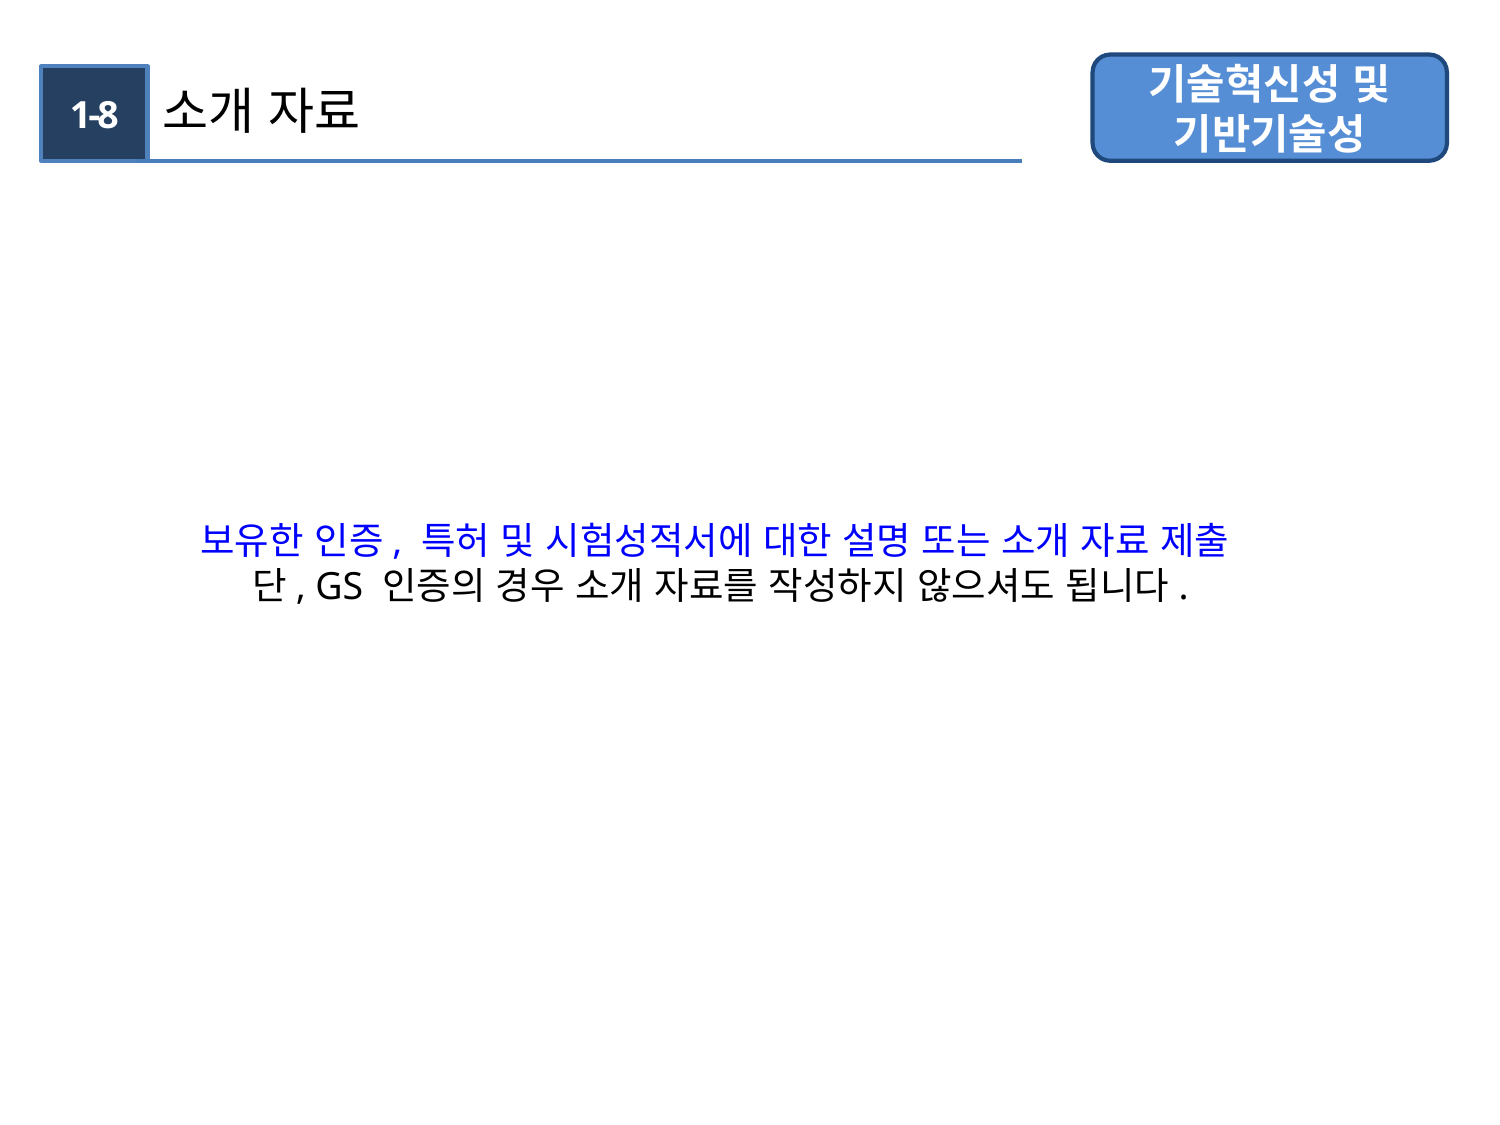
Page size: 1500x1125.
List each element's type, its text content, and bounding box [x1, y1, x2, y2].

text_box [40, 66, 1022, 162]
text_box 보유한 인증, 특허 및 시험성적서에 대한 설명 또는 소개 자료 제출 단, GS 인증의 경우 소개 자료를 작성하지 않으셔도 됩니다. [64, 509, 1376, 615]
text_box 기술혁신성 및 기반기술성 [1090, 52, 1450, 163]
